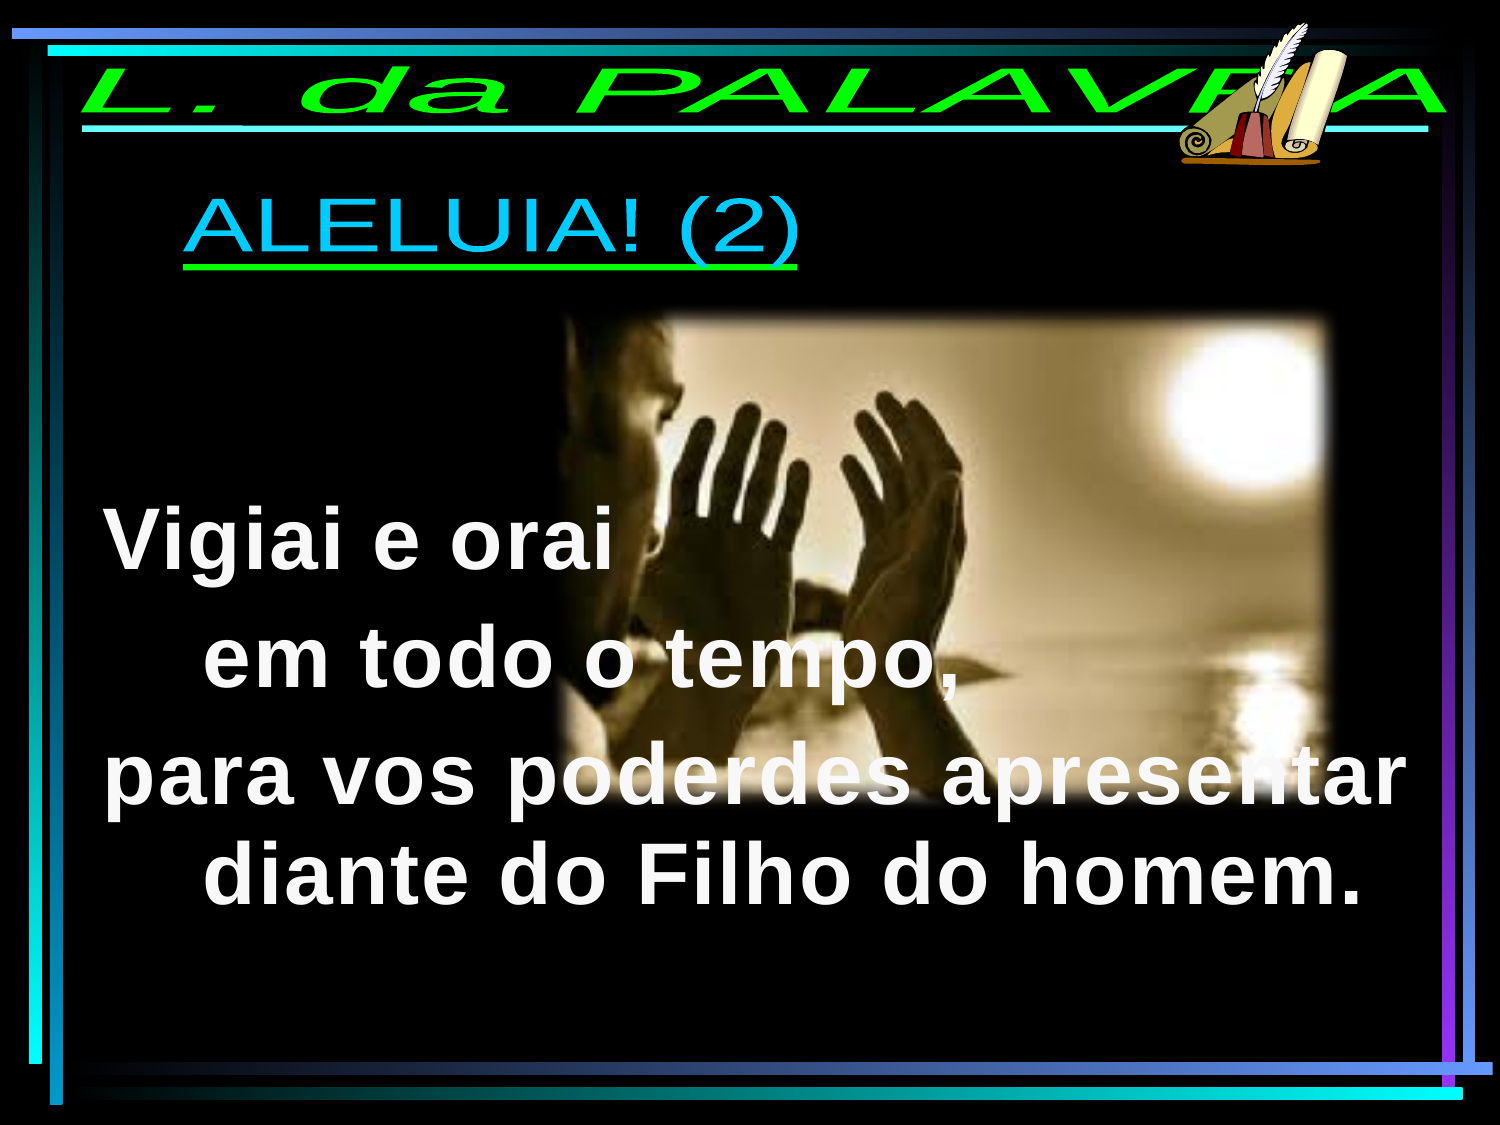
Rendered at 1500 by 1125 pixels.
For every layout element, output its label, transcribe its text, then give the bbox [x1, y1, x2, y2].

list Vigiai e orai em todo o tempo, para vos poderdes apresentar diante do Filho do homem. [87, 479, 1447, 941]
text_box [82, 125, 1169, 132]
text_box [1357, 125, 1429, 132]
picture [548, 302, 1342, 811]
picture [1174, 18, 1354, 168]
